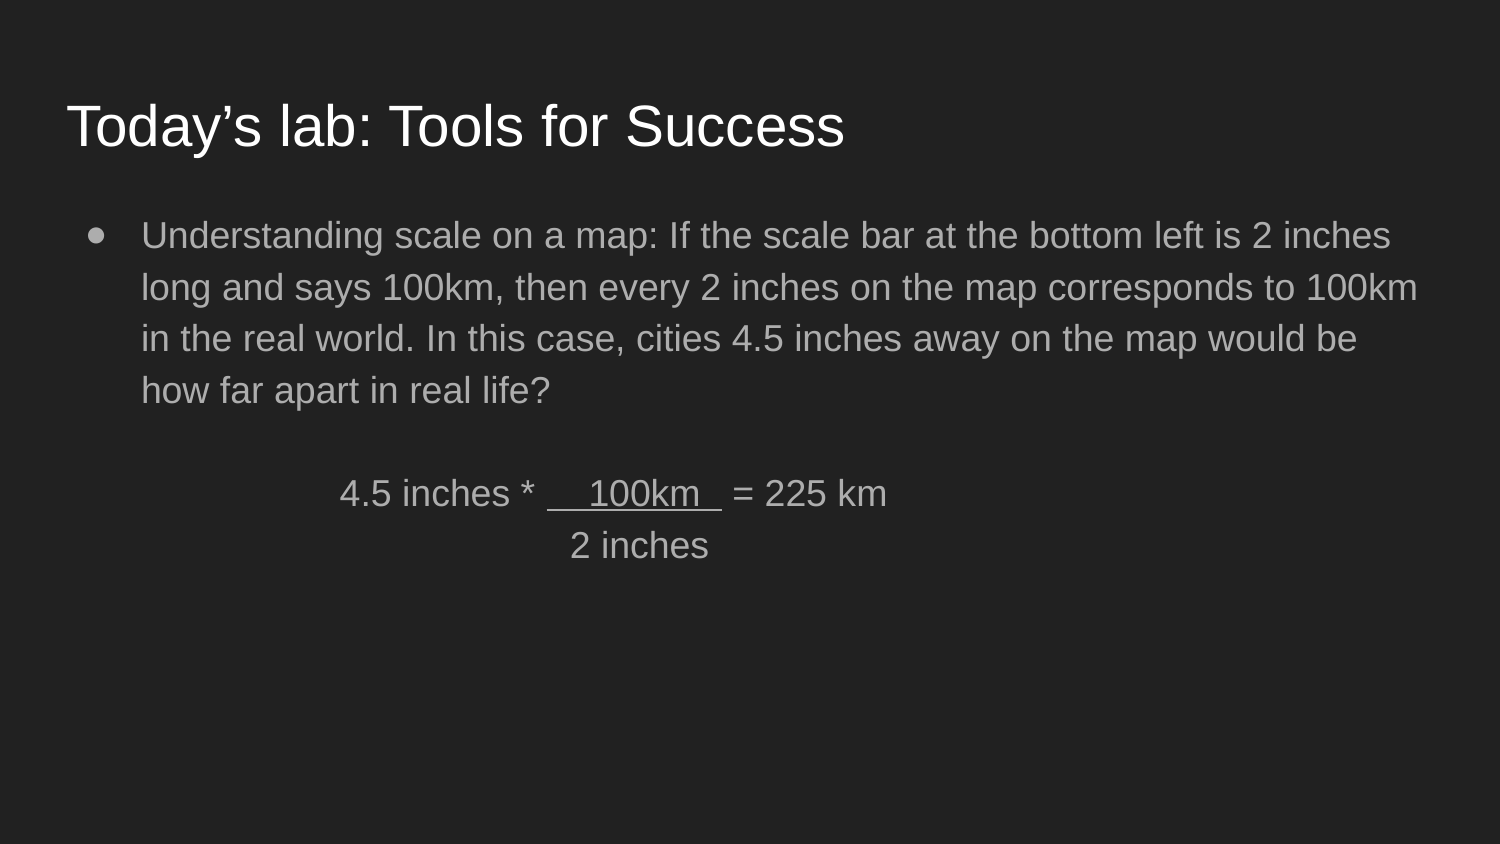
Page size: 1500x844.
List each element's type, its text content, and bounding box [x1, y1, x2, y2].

list Understanding scale on a map: If the scale bar at the bottom left is 2 inches long and says 100km, then every 2 inches on the map corresponds to 100km in the real world. In this case, cities 4.5 inches away on the map would be how far apart in real life? 4.5 inches * 100km = 225 km 2 inches [51, 189, 1449, 750]
title Today’s lab: Tools for Success [51, 72, 1449, 167]
